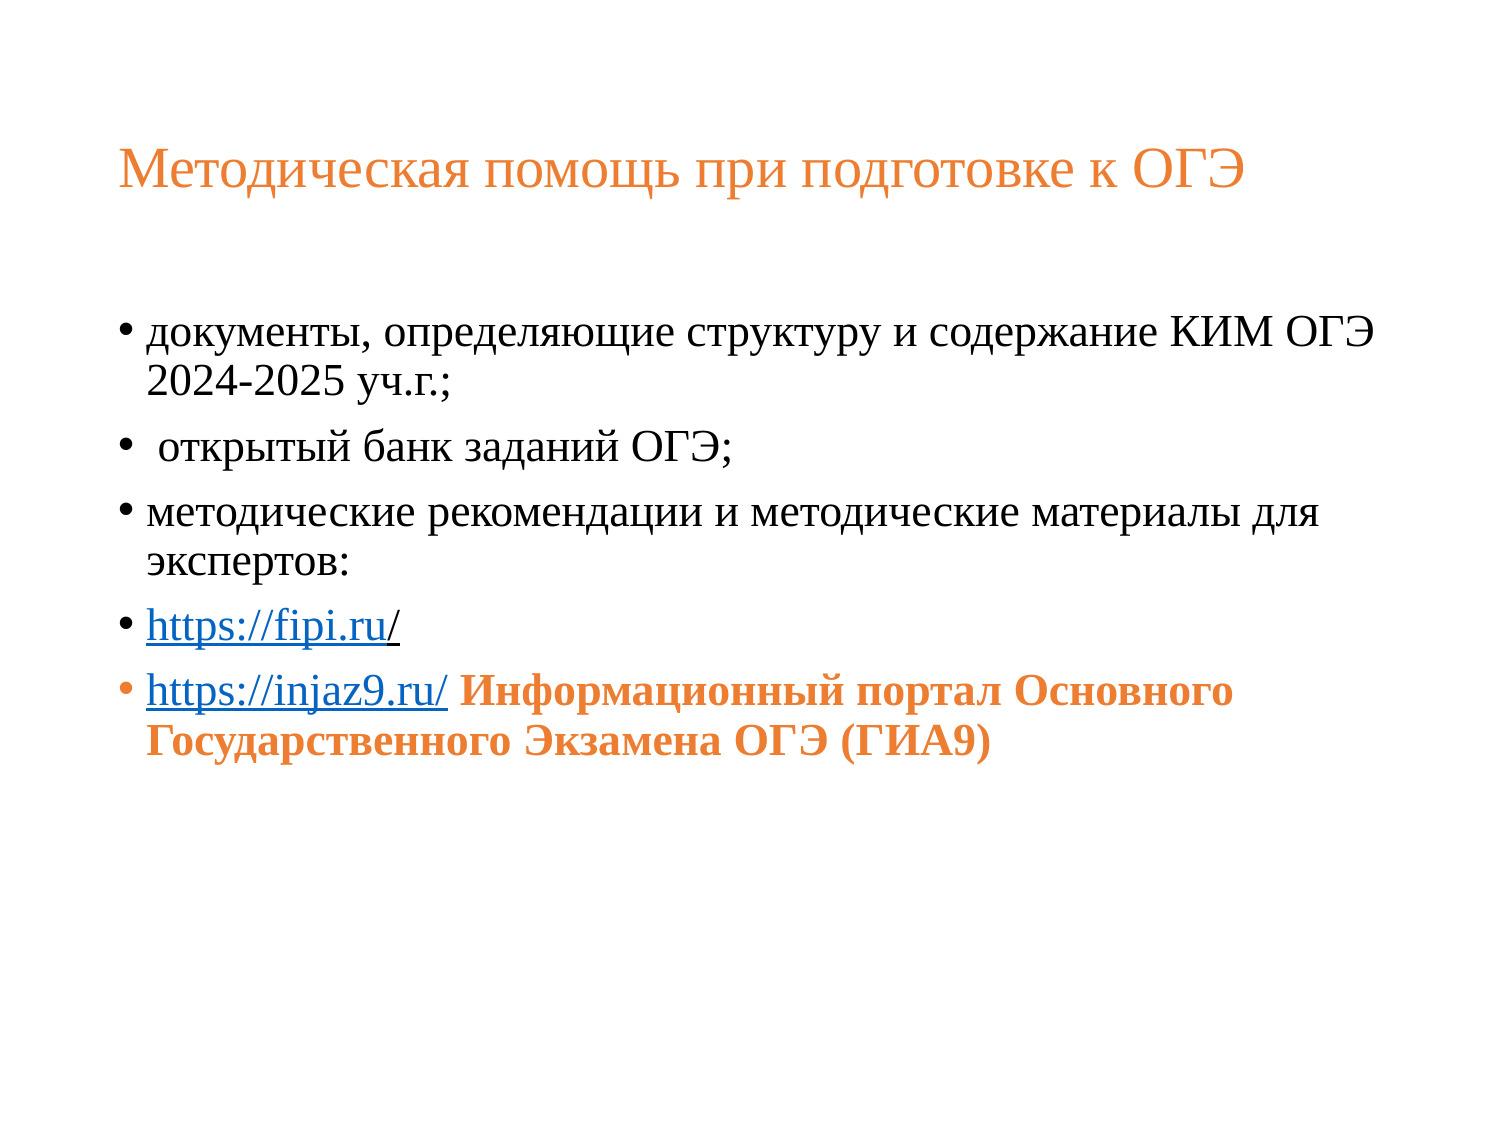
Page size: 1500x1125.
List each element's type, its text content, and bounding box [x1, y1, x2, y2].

list документы, определяющие структуру и содержание КИМ ОГЭ 2024-2025 уч.г.; открытый банк заданий ОГЭ; методические рекомендации и методические материалы для экспертов: https://fipi.ru/ https://injaz9.ru/ Информационный портал Основного Государственного Экзамена ОГЭ (ГИА9) [103, 299, 1397, 1014]
title Методическая помощь при подготовке к ОГЭ [103, 59, 1397, 278]
